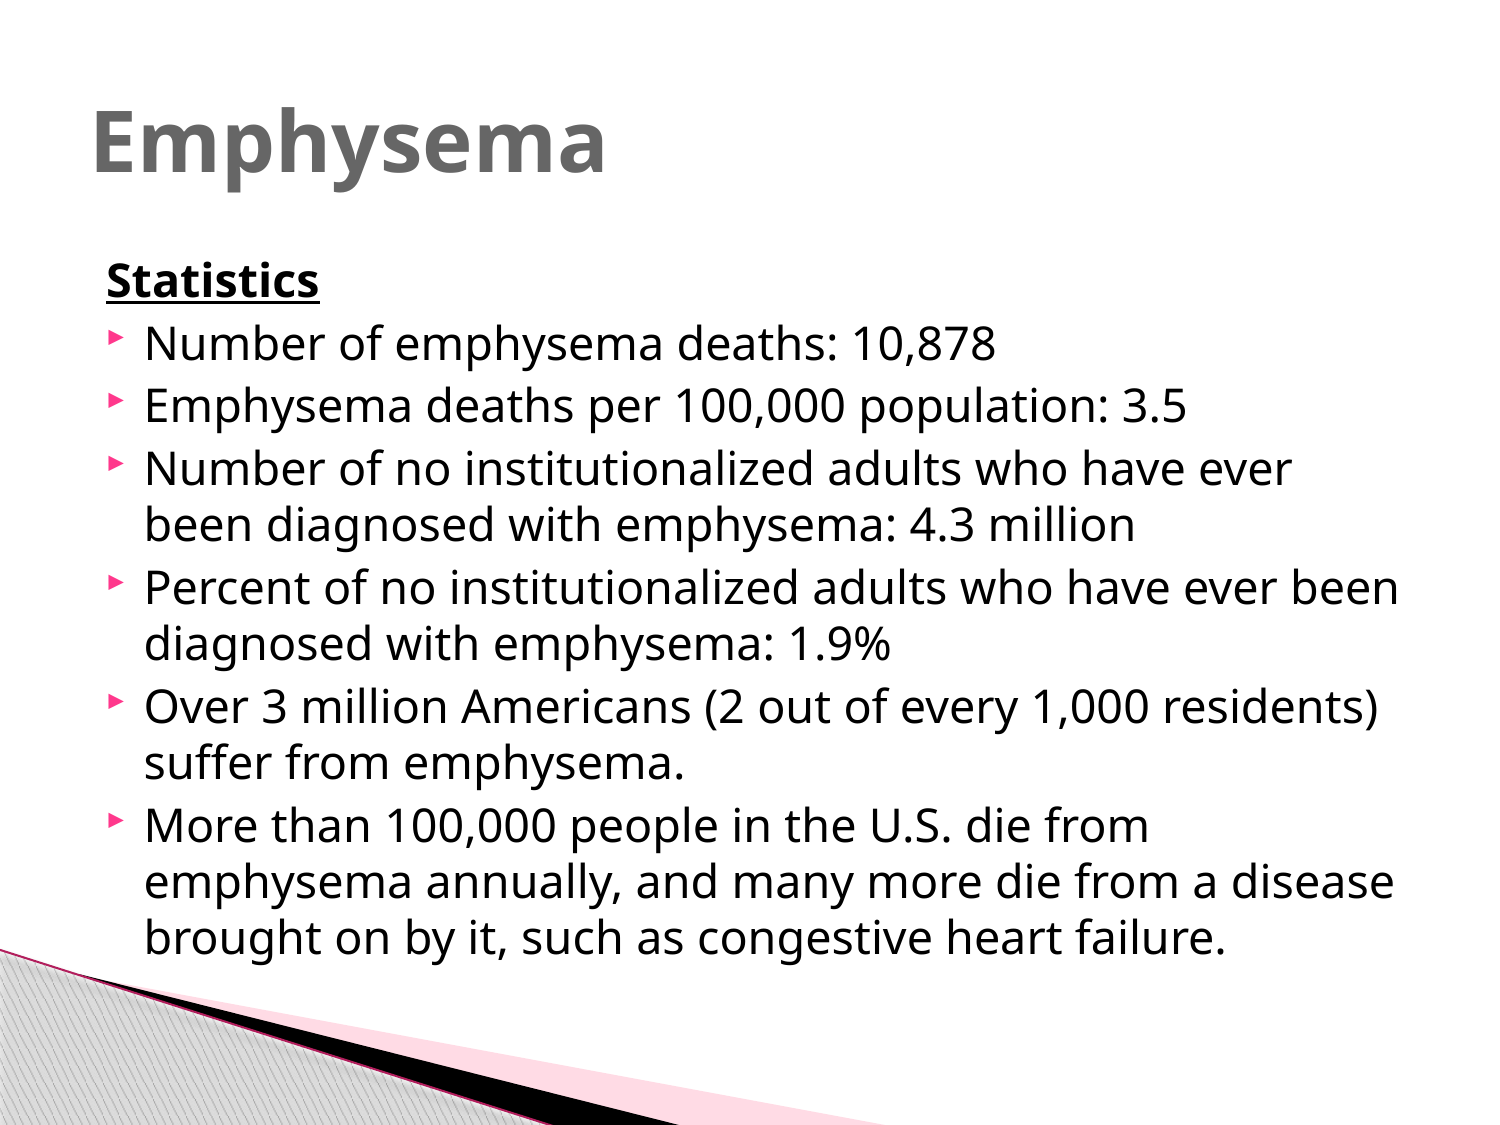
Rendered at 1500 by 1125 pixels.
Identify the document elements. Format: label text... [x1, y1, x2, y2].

list Statistics Number of emphysema deaths: 10,878 Emphysema deaths per 100,000 population: 3.5 Number of no institutionalized adults who have ever been diagnosed with emphysema: 4.3 million Percent of no institutionalized adults who have ever been diagnosed with emphysema: 1.9% Over 3 million Americans (2 out of every 1,000 residents) suffer from emphysema. More than 100,000 people in the U.S. die from emphysema annually, and many more die from a disease brought on by it, such as congestive heart failure. [75, 243, 1425, 986]
title Emphysema [75, 45, 1425, 233]
